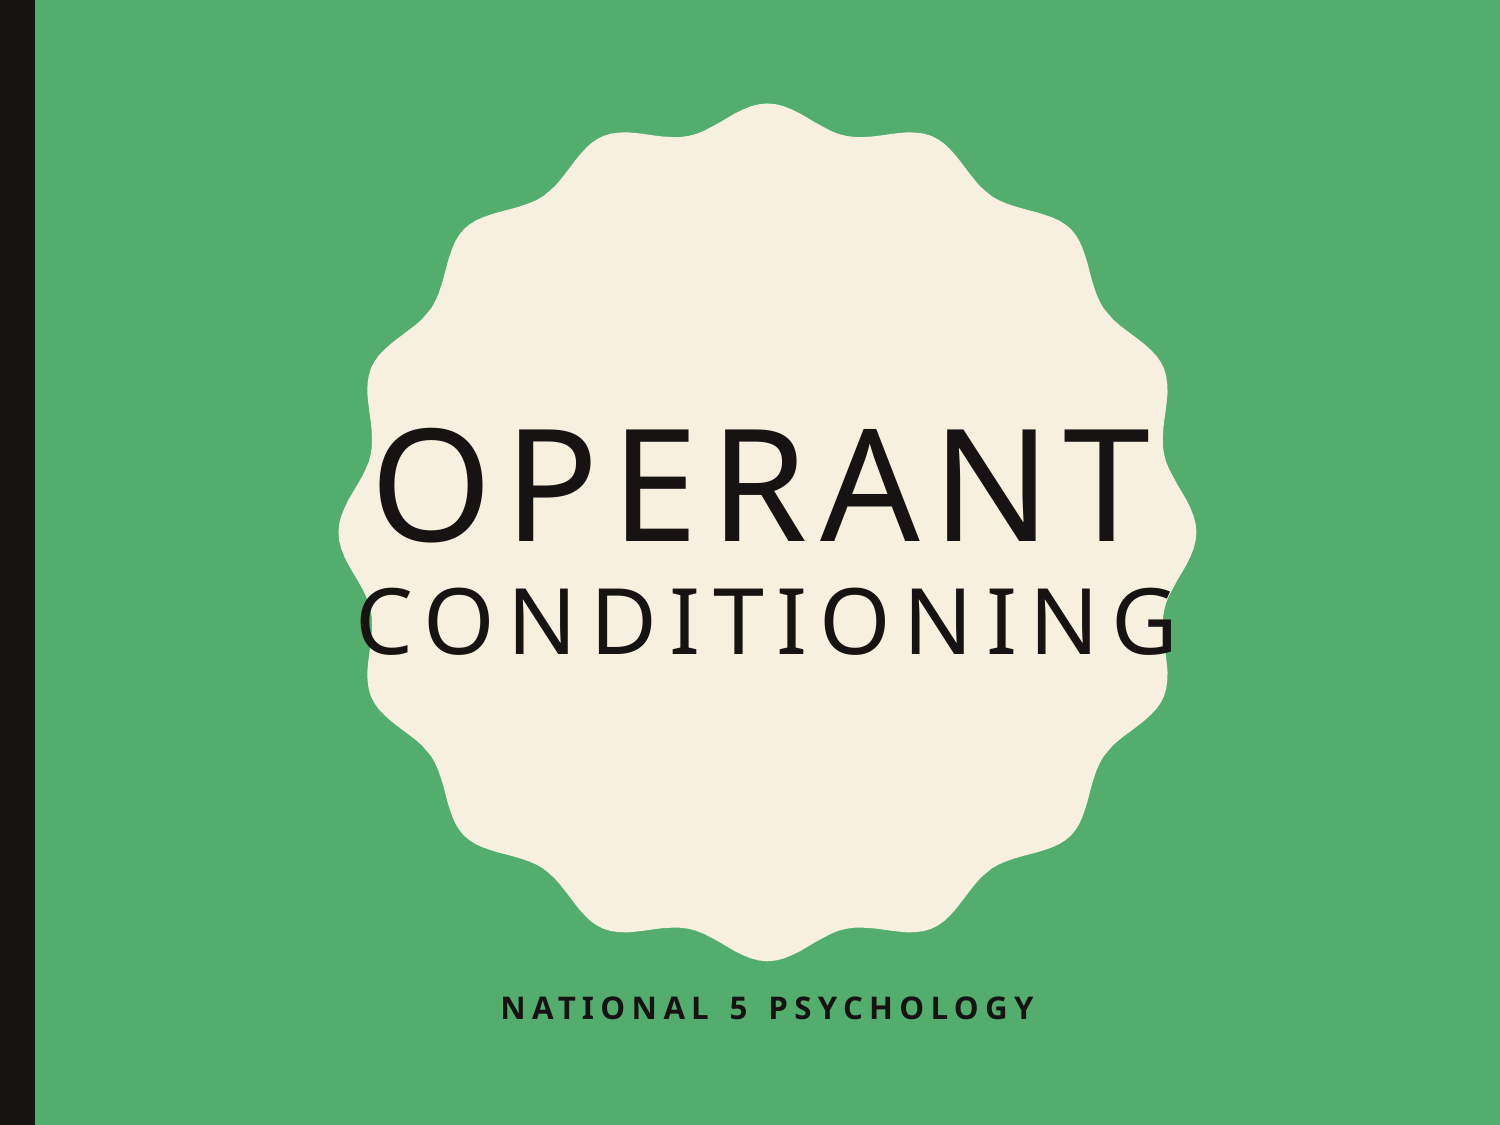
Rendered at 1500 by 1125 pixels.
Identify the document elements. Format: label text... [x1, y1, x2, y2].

title Operant conditioning [132, 180, 1403, 902]
subtitle National 5 psychology [272, 980, 1263, 1103]
